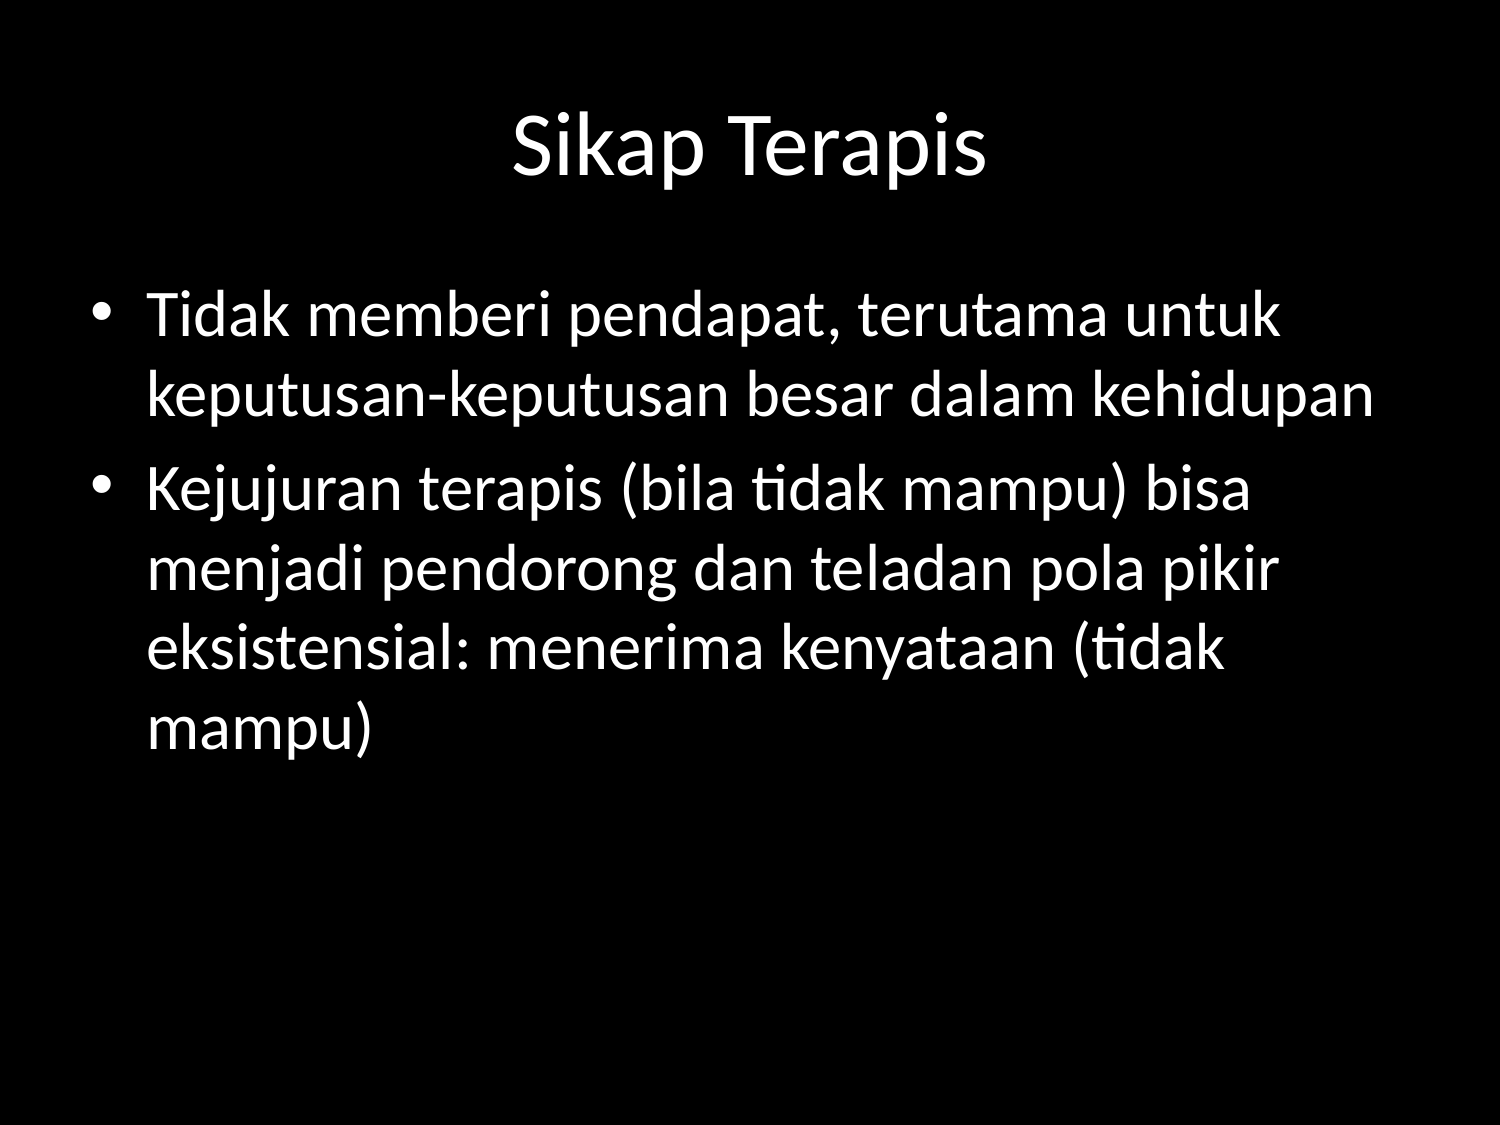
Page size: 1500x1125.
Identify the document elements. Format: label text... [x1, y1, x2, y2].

list Tidak memberi pendapat, terutama untuk keputusan-keputusan besar dalam kehidupan Kejujuran terapis (bila tidak mampu) bisa menjadi pendorong dan teladan pola pikir eksistensial: menerima kenyataan (tidak mampu) [75, 262, 1425, 1005]
title Sikap Terapis [75, 45, 1425, 233]
